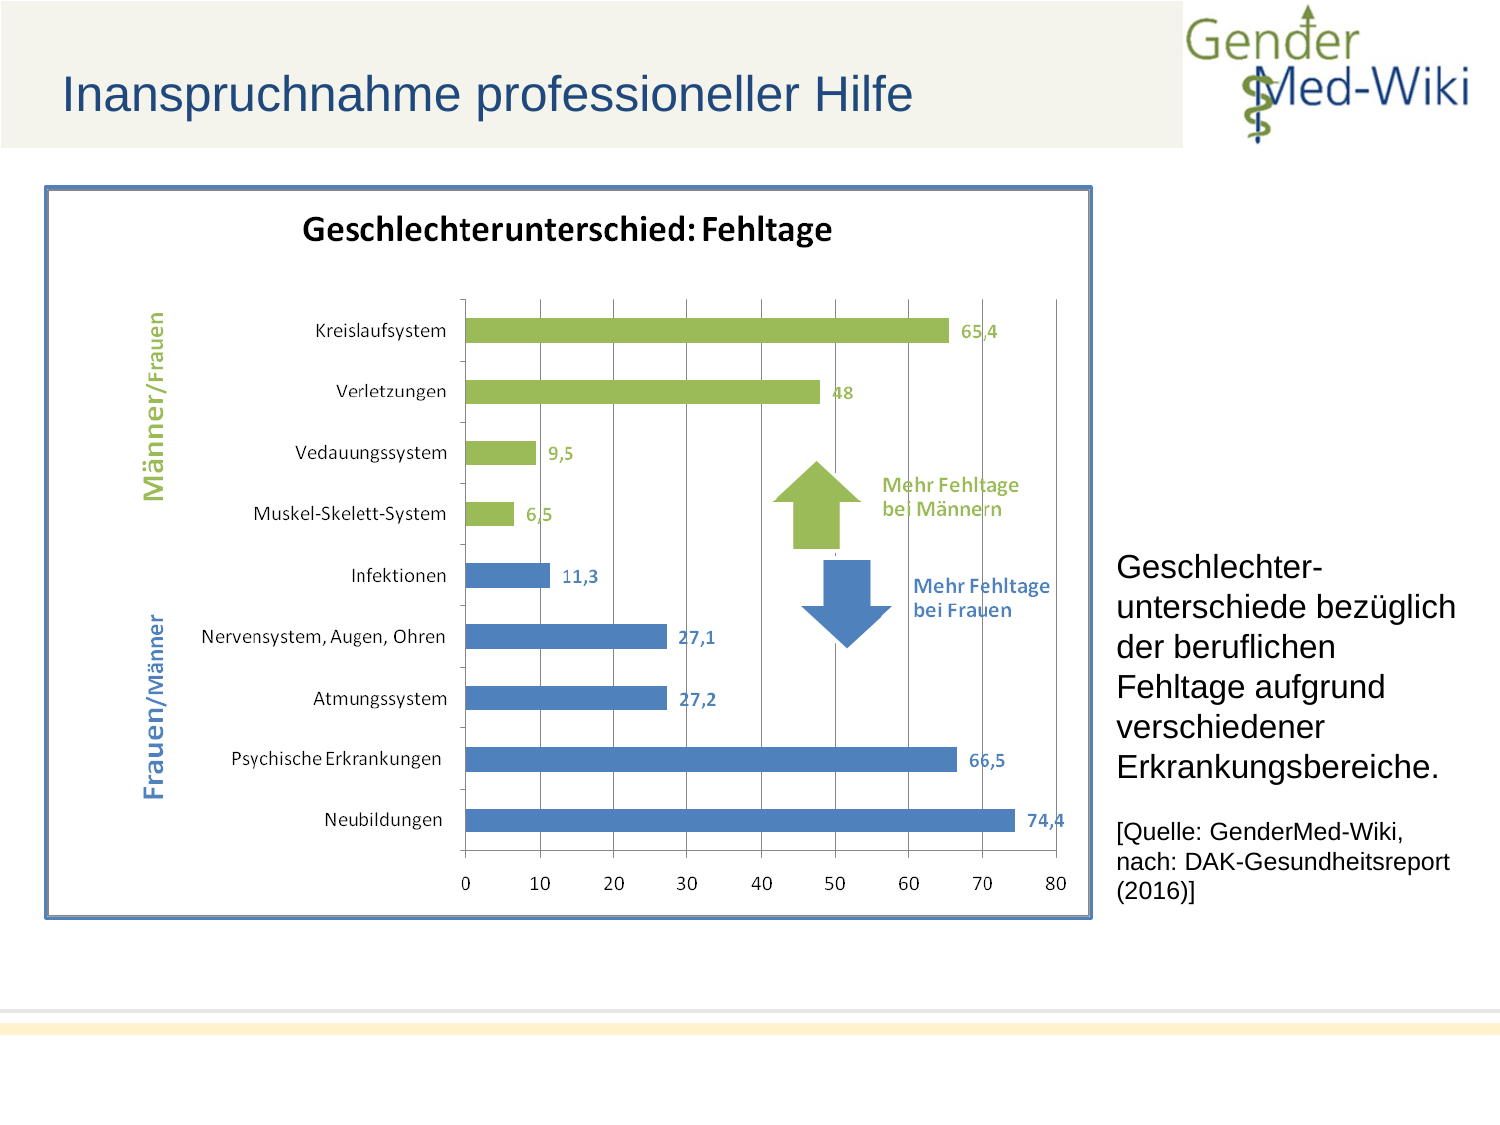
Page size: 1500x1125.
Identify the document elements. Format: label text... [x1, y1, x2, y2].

text_box Geschlechter-unterschiede bezüglich der beruflichen Fehltage aufgrund verschiedener Erkrankungsbereiche. [Quelle: GenderMed-Wiki, nach: DAK-Gesundheitsreport (2016)] [1101, 538, 1477, 913]
picture [1183, 0, 1471, 149]
text_box Inanspruchnahme professioneller Hilfe [46, 23, 1102, 129]
text_box [0, 1023, 1500, 1035]
picture [46, 188, 1091, 918]
